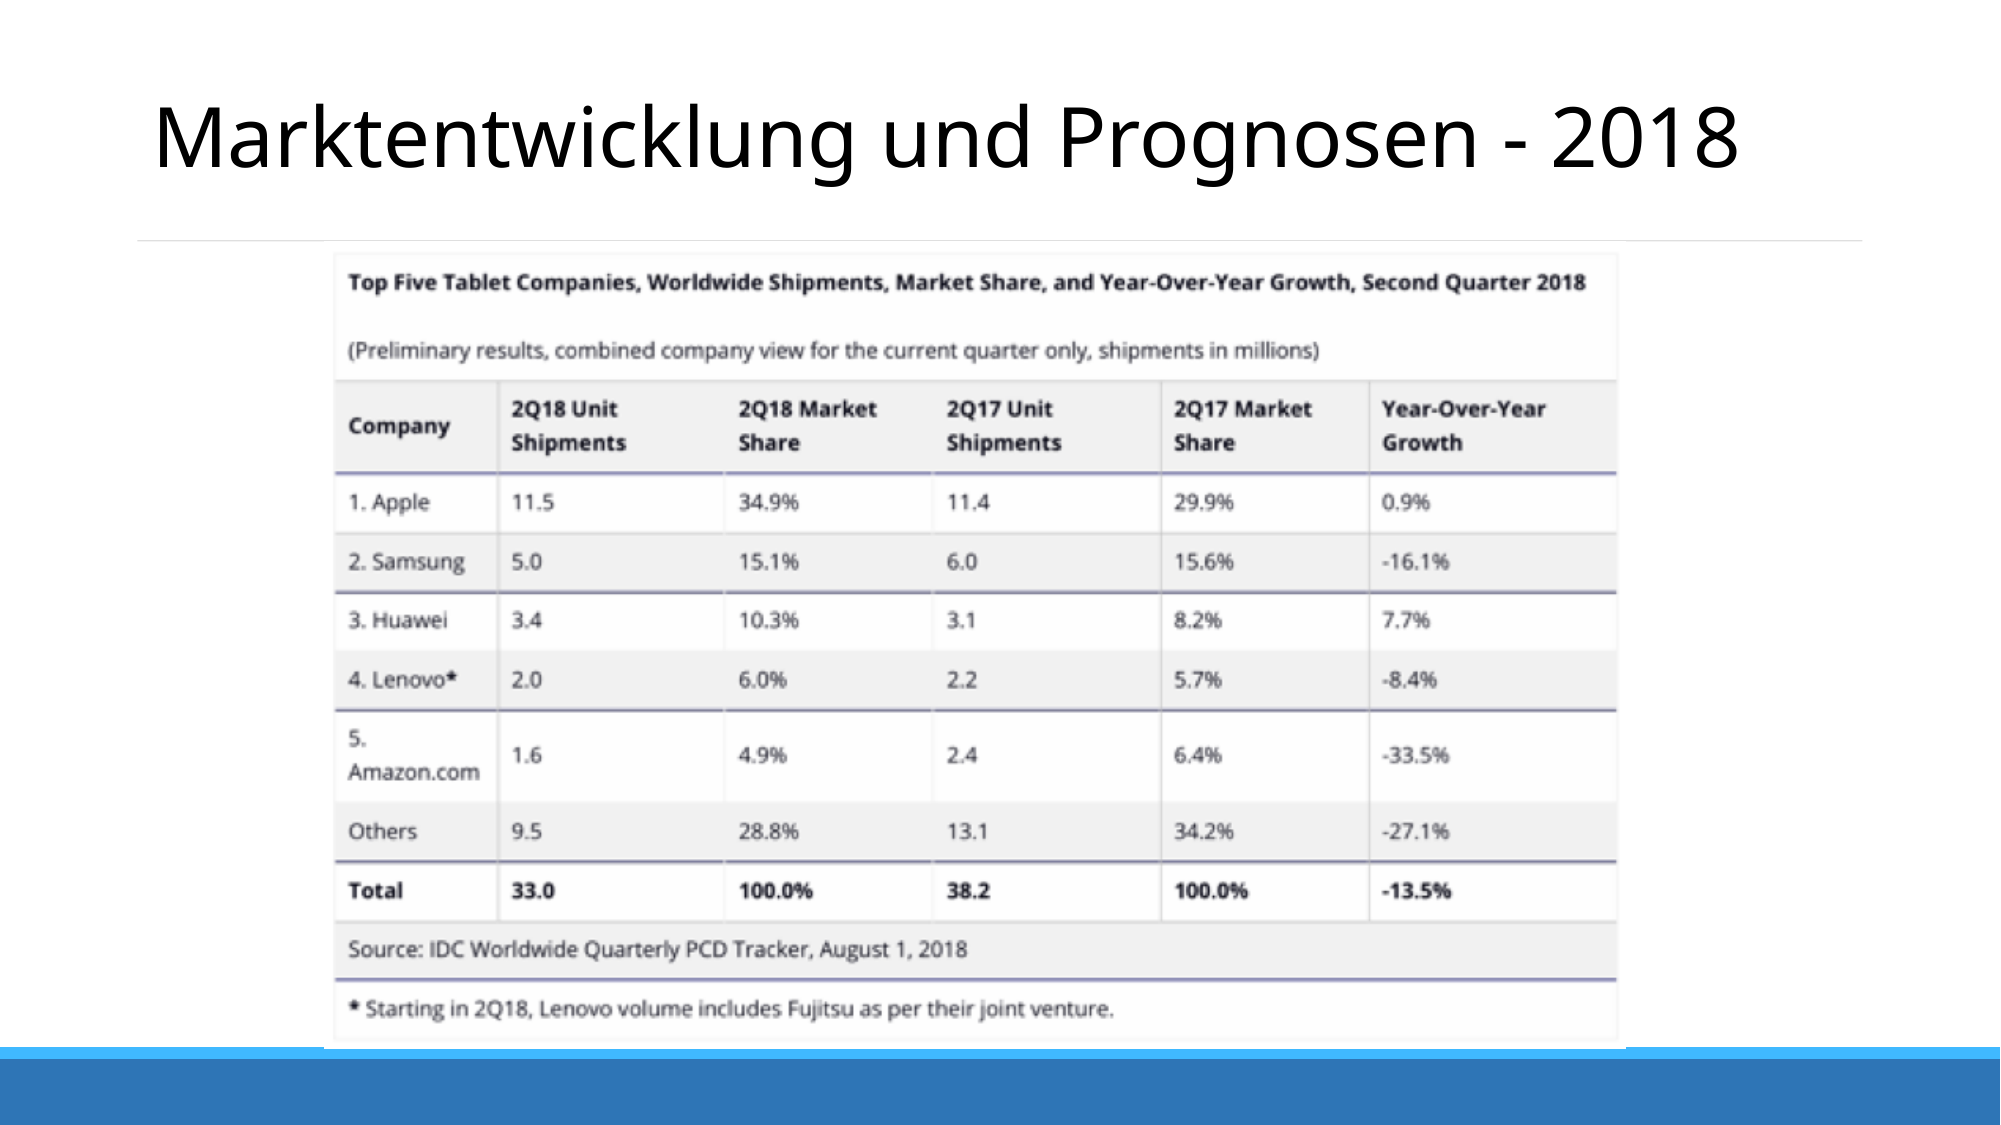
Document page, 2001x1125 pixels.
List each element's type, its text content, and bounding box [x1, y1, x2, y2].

title Marktentwicklung und Prognosen - 2018 [137, 48, 1863, 234]
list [324, 241, 1626, 1049]
